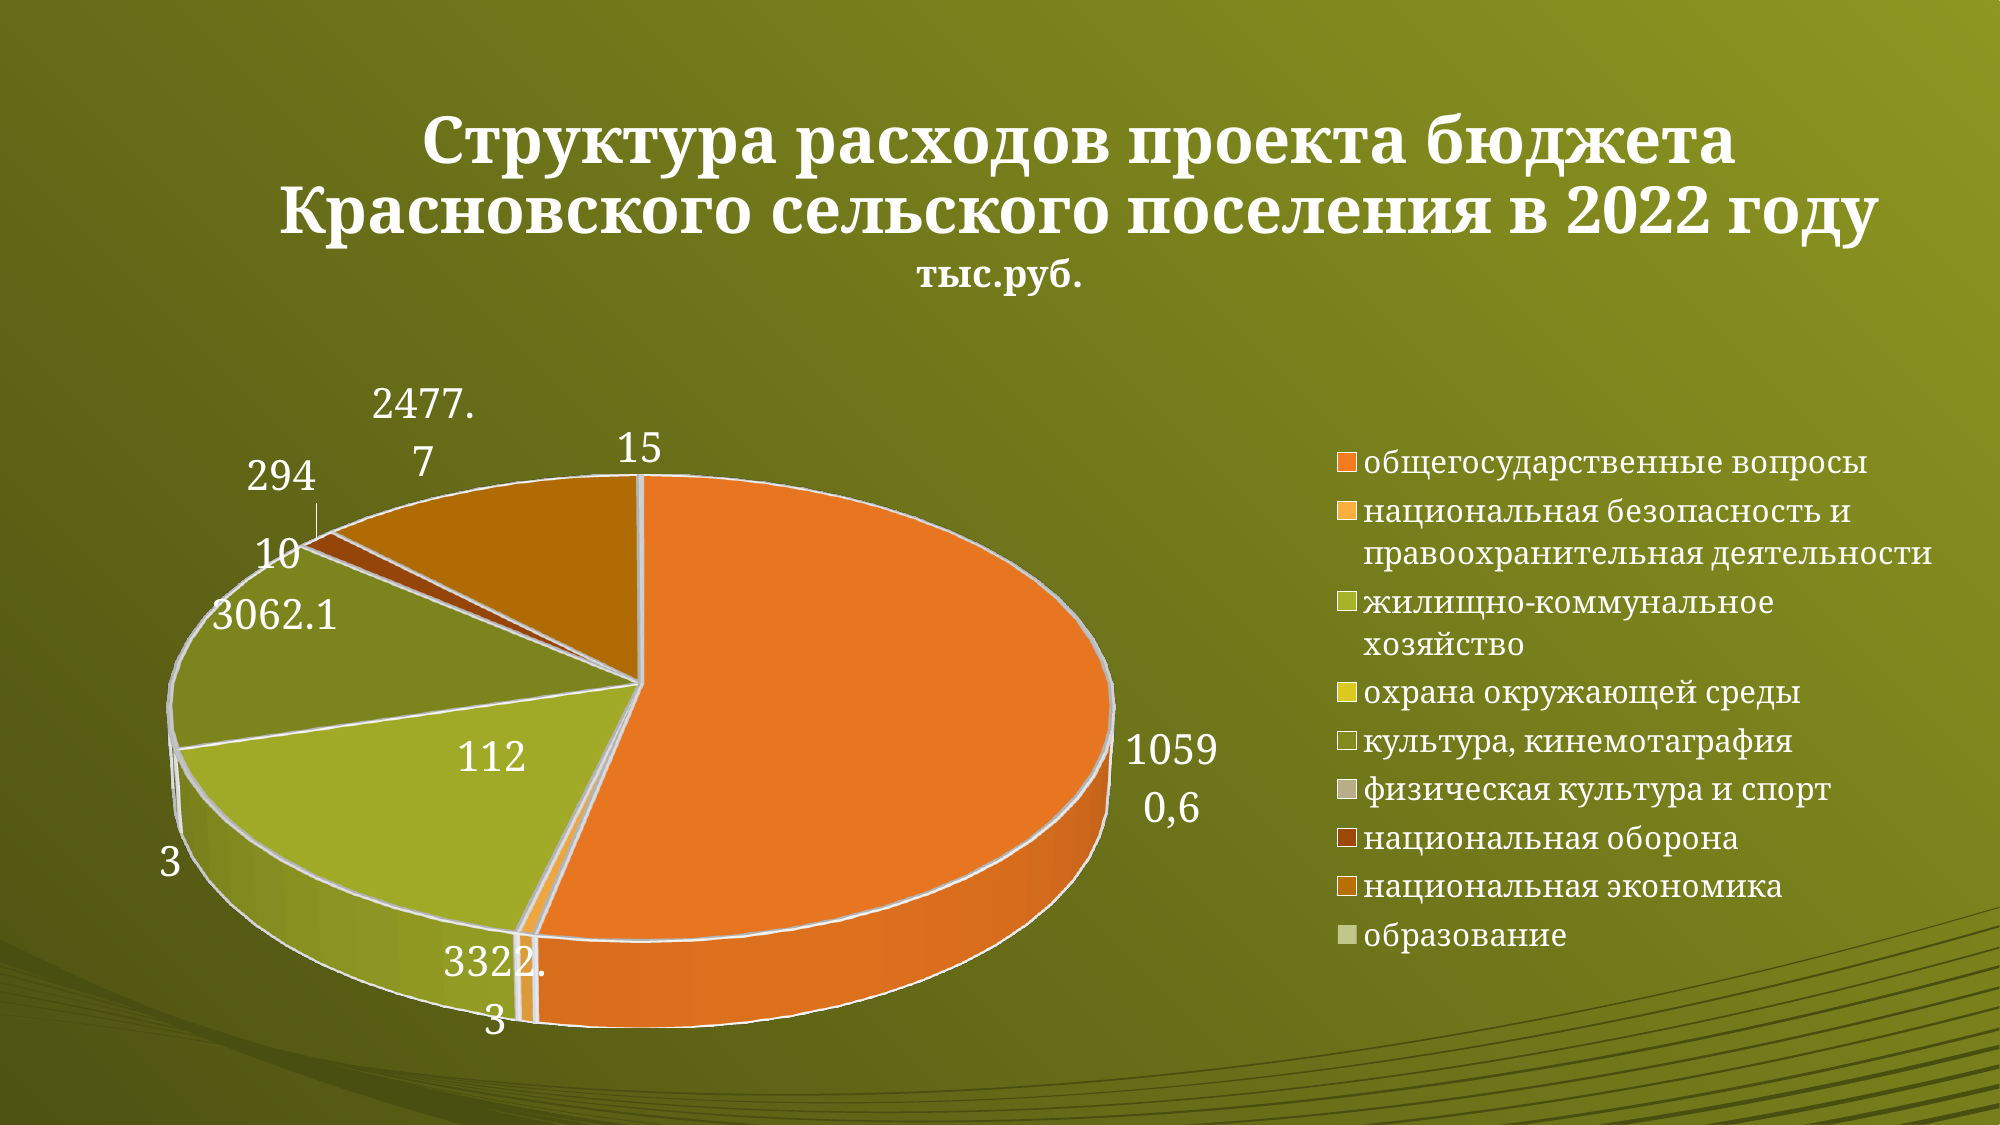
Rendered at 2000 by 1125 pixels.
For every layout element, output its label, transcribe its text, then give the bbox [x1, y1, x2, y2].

title Структура расходов проекта бюджета Красновского сельского поселения в 2022 году [249, 65, 1910, 199]
chart [42, 207, 1957, 1125]
